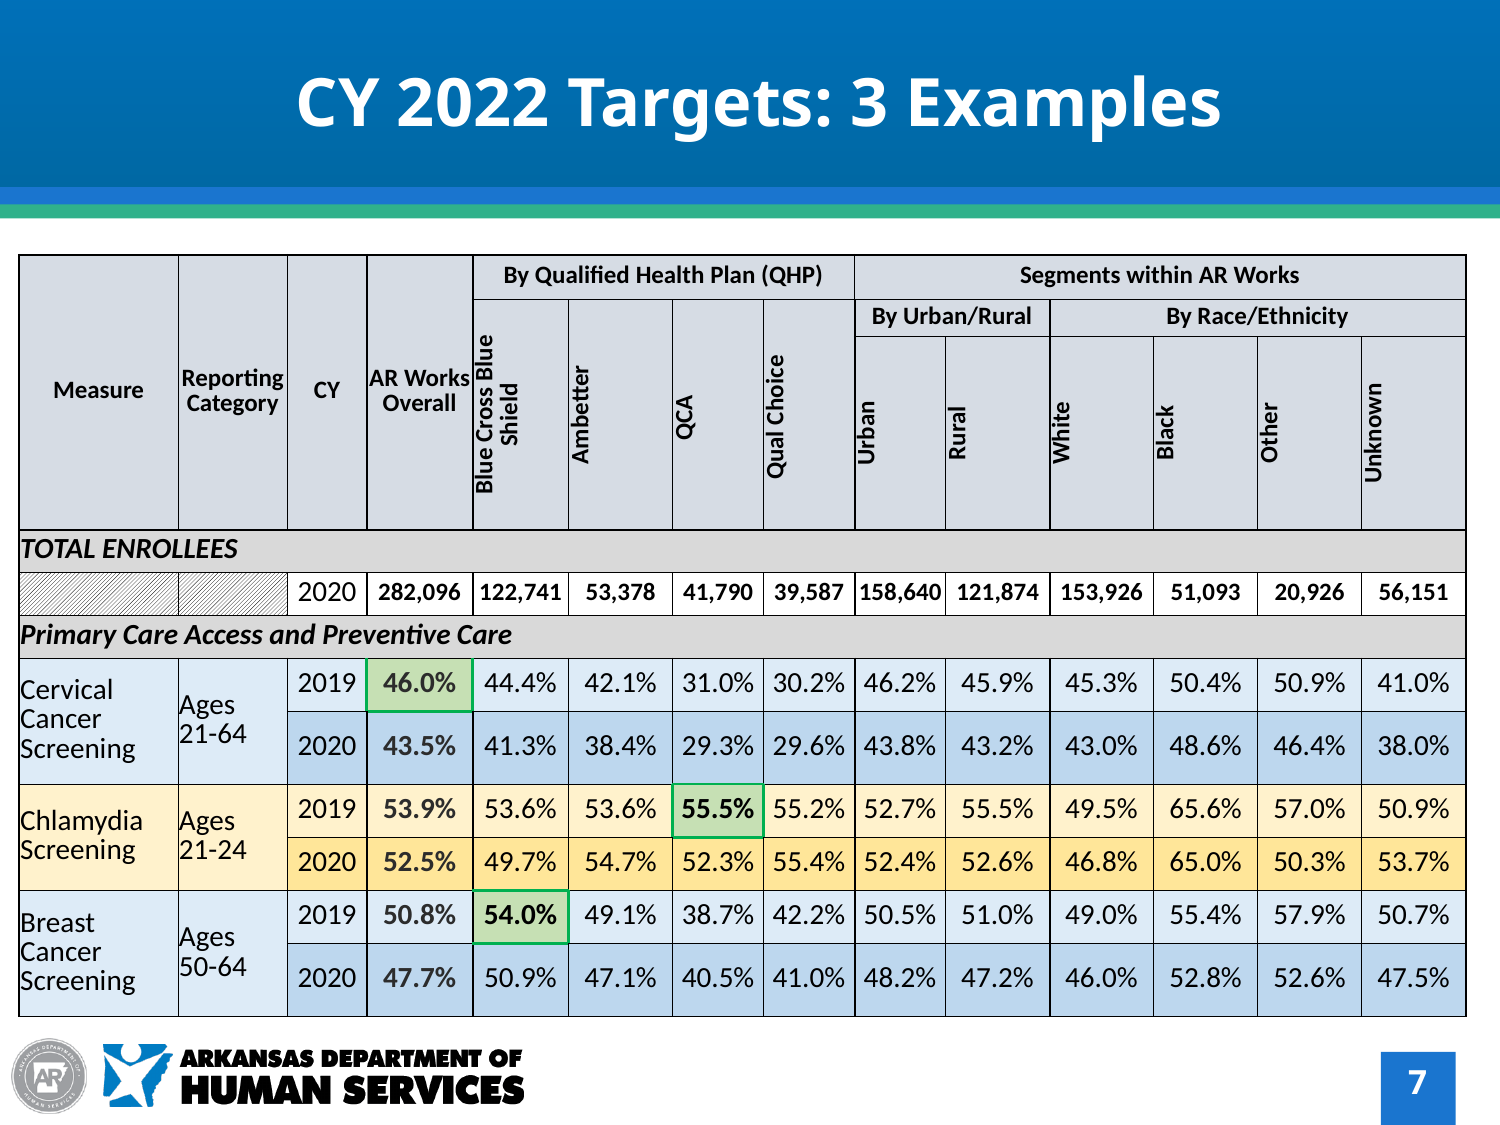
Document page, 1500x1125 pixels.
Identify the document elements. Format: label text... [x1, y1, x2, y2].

table_cell White [1051, 337, 1153, 529]
table_cell 41,790 [673, 573, 763, 615]
table_header CY [288, 256, 366, 529]
table_cell Ages 50-64 [179, 891, 287, 1016]
table_cell 55.2% [765, 785, 854, 837]
table_cell 49.5% [1051, 785, 1153, 837]
table_cell 52.7% [856, 785, 945, 837]
table_cell 38.4% [569, 712, 672, 784]
table_cell 30.2% [764, 659, 854, 711]
table_cell 53.9% [368, 785, 472, 837]
table_cell 48.6% [1154, 712, 1257, 784]
table_cell 40.5% [673, 944, 763, 1016]
table_cell 49.0% [1051, 891, 1153, 943]
table_cell 2020 [288, 944, 366, 1016]
table_cell Breast Cancer Screening [20, 891, 178, 1016]
table_cell Ages 21-24 [179, 785, 287, 890]
table_cell QCA [673, 300, 763, 529]
table_cell 2020 [288, 712, 366, 784]
table_cell Black [1154, 337, 1257, 529]
table_cell 39,587 [764, 573, 854, 615]
table_cell 2020 [288, 573, 366, 615]
table_cell 41.0% [1362, 659, 1465, 711]
table_cell 55.4% [1154, 891, 1257, 943]
table_cell Blue Cross Blue Shield [474, 300, 568, 529]
table_header AR Works Overall [368, 256, 472, 529]
table_cell 43.2% [946, 712, 1049, 784]
table_cell Rural [946, 337, 1049, 529]
table_cell 46.4% [1258, 712, 1361, 784]
table_cell 52.4% [856, 838, 945, 890]
table_cell 2019 [288, 785, 366, 837]
table_cell 46.2% [856, 659, 945, 711]
table_cell 48.2% [856, 944, 945, 1016]
table_cell 65.0% [1154, 838, 1257, 890]
table_cell 53.6% [474, 785, 568, 837]
table_cell Unknown [1362, 337, 1465, 529]
table_cell 46.8% [1051, 838, 1153, 890]
table_cell Ages 21-64 [179, 659, 287, 784]
table_cell 43.0% [1051, 712, 1153, 784]
table_cell 282,096 [368, 573, 472, 615]
table_cell 2019 [288, 891, 366, 943]
table_cell 45.9% [946, 659, 1049, 711]
table_cell [179, 573, 287, 615]
table_cell 38.7% [673, 891, 763, 943]
table_cell 43.8% [856, 712, 945, 784]
table_cell 2019 [288, 659, 365, 711]
table_cell 46.0% [1051, 944, 1153, 1016]
table_cell 45.3% [1051, 659, 1153, 711]
table_cell 122,741 [474, 573, 568, 615]
table_cell [20, 573, 178, 615]
table_cell 41.3% [474, 712, 568, 784]
table_cell 52.6% [946, 838, 1049, 890]
table_cell 55.5% [946, 785, 1049, 837]
table_cell 153,926 [1051, 573, 1153, 615]
table_cell 41.0% [764, 944, 854, 1016]
table_cell 47.7% [368, 944, 472, 1016]
table_cell 49.7% [474, 838, 568, 889]
table_cell Other [1258, 337, 1361, 529]
table_header By Qualified Health Plan (QHP) [474, 256, 854, 299]
table_cell 52.8% [1154, 944, 1257, 1016]
table_cell TOTAL ENROLLEES [20, 531, 1465, 572]
table_cell By Race/Ethnicity [1051, 300, 1465, 336]
table_cell 47.2% [946, 944, 1049, 1016]
table_header Segments within AR Works [855, 256, 1465, 299]
table_cell 51.0% [946, 891, 1049, 943]
table_cell 42.1% [569, 659, 672, 711]
table_cell 50.9% [474, 945, 568, 1016]
table_cell 31.0% [673, 659, 763, 711]
table_cell 44.4% [474, 659, 568, 711]
table_cell 52.3% [673, 839, 763, 890]
table_cell 49.1% [570, 891, 672, 943]
table_cell 29.3% [673, 712, 763, 783]
table_cell 38.0% [1362, 712, 1465, 784]
table_cell 55.4% [764, 838, 854, 890]
table_cell 53.7% [1362, 838, 1465, 890]
table_cell 20,926 [1258, 573, 1361, 615]
table_cell 50.7% [1362, 891, 1465, 943]
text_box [0, 0, 1500, 219]
table_cell 50.9% [1258, 659, 1361, 711]
table_cell 51,093 [1154, 573, 1257, 615]
table_header Measure [20, 256, 178, 529]
table_cell 50.9% [1362, 785, 1465, 837]
table_cell 46.0% [368, 659, 471, 710]
table_cell 50.3% [1258, 838, 1361, 890]
table_cell 54.0% [474, 892, 567, 942]
table_cell 55.5% [674, 785, 762, 836]
picture [103, 1044, 524, 1107]
picture [11, 1038, 87, 1114]
table_cell 52.5% [368, 838, 472, 890]
table_cell By Urban/Rural [856, 300, 1049, 336]
table_cell 65.6% [1154, 785, 1257, 837]
table_cell 52.6% [1258, 944, 1361, 1016]
table_cell 121,874 [946, 573, 1049, 615]
table_cell 43.5% [368, 713, 472, 784]
table_cell 42.2% [764, 891, 854, 943]
table_cell 47.1% [569, 944, 672, 1016]
table_cell 50.4% [1154, 659, 1257, 711]
table_cell 47.5% [1362, 944, 1465, 1016]
table_cell Ambetter [569, 300, 672, 529]
table_cell 29.6% [764, 712, 854, 784]
table_cell 2020 [288, 838, 366, 890]
table_cell 53,378 [569, 573, 672, 615]
table_cell 50.5% [856, 891, 945, 943]
table_cell 57.9% [1258, 891, 1361, 943]
table_cell Chlamydia Screening [20, 785, 178, 890]
table_cell 57.0% [1258, 785, 1361, 837]
table_cell 54.7% [569, 838, 672, 890]
table_cell Urban [856, 337, 945, 529]
table_cell Qual Choice [764, 300, 854, 529]
table_cell Cervical Cancer Screening [20, 659, 178, 784]
table_cell Primary Care Access and Preventive Care [20, 616, 1465, 658]
table_cell 53.6% [569, 785, 671, 837]
table_header Reporting Category [179, 256, 287, 529]
table_cell 158,640 [856, 573, 945, 615]
table_cell 56,151 [1362, 573, 1465, 615]
table_cell 50.8% [368, 891, 472, 943]
